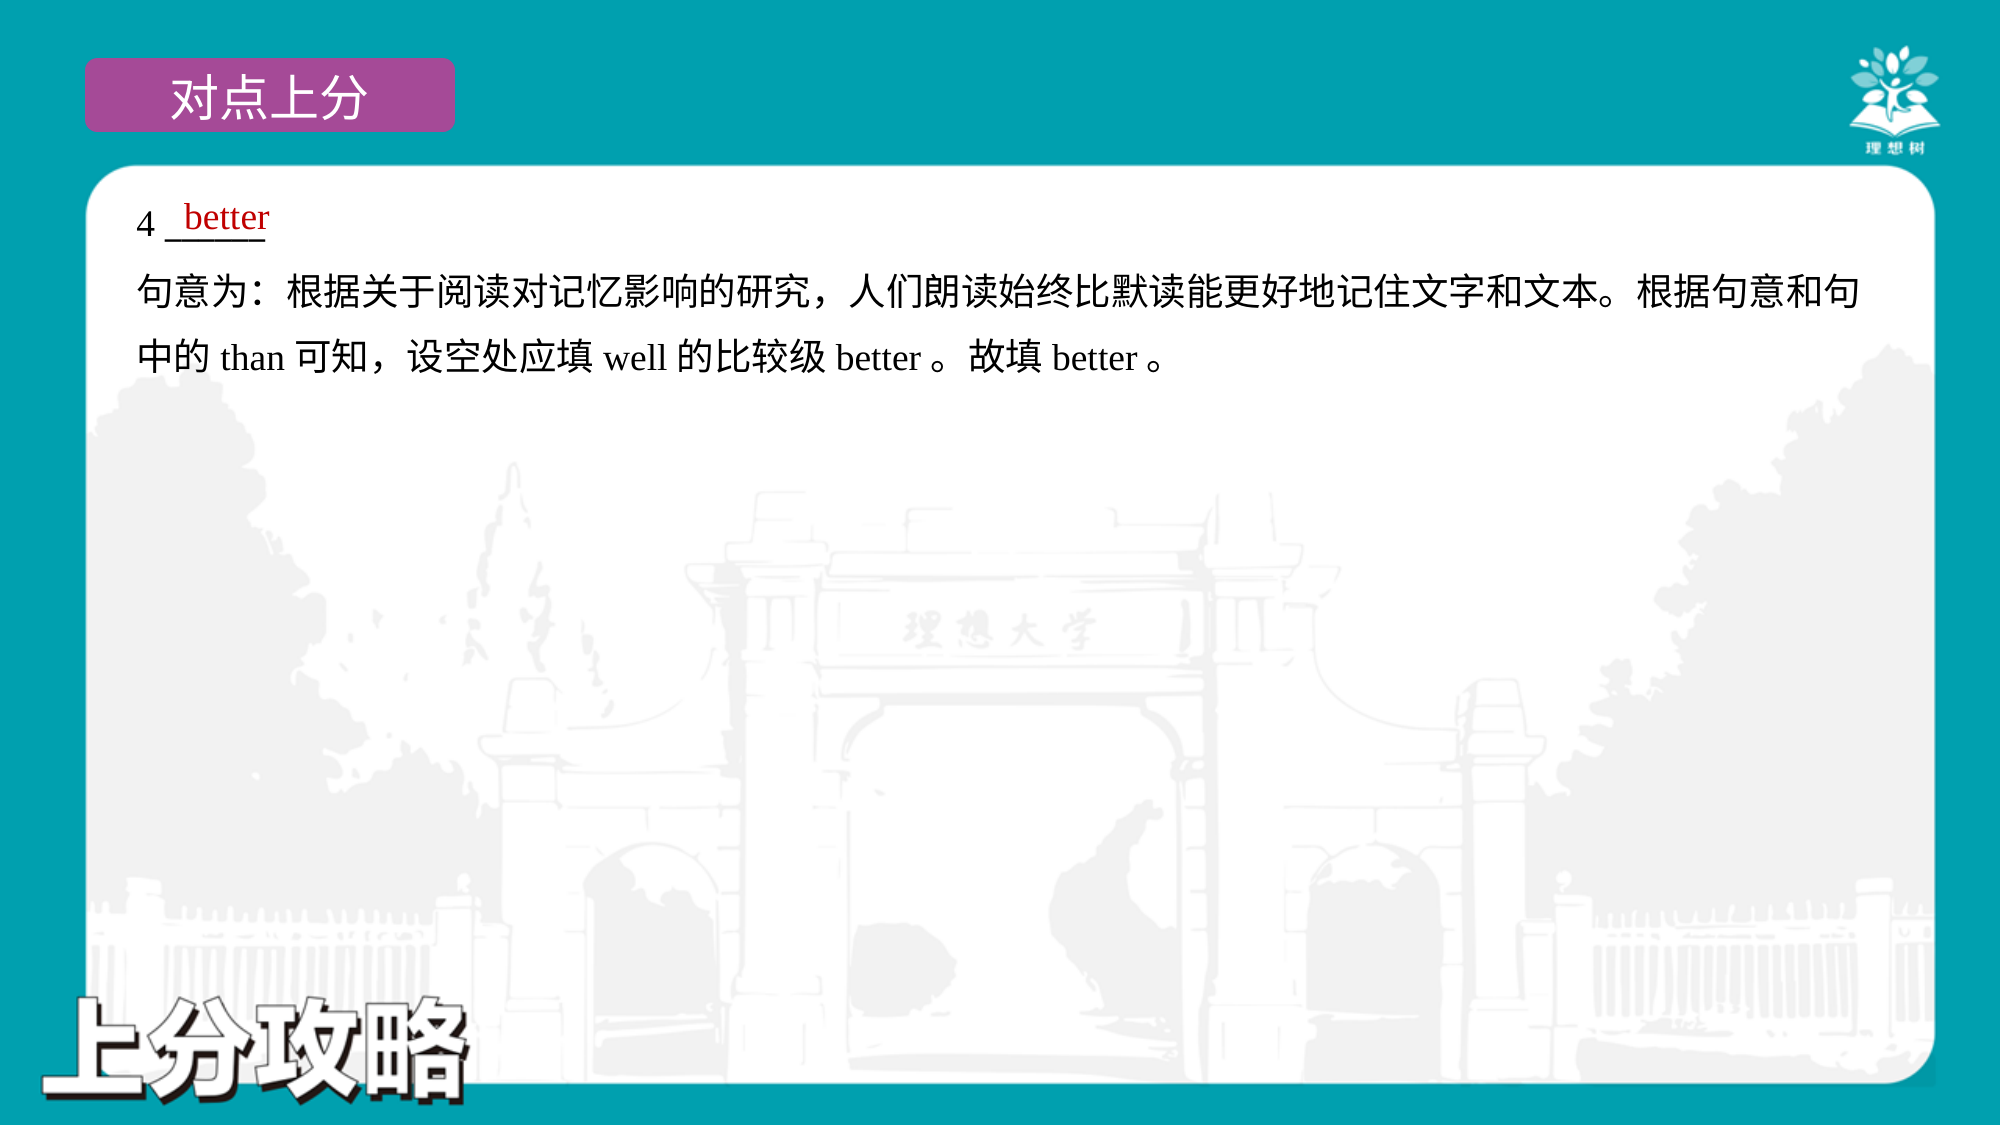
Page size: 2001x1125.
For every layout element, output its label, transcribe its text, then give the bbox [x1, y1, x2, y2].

text_box better [170, 170, 284, 230]
text_box 4 ______ [136, 176, 1865, 237]
picture [0, 0, 2000, 1125]
text_box 句意为：根据关于阅读对记忆影响的研究，人们朗读始终比默读能更好地记住文字和文本。根据句意和句 中的than可知，设空处应填well的比较级better。故填better。 [136, 244, 1865, 372]
